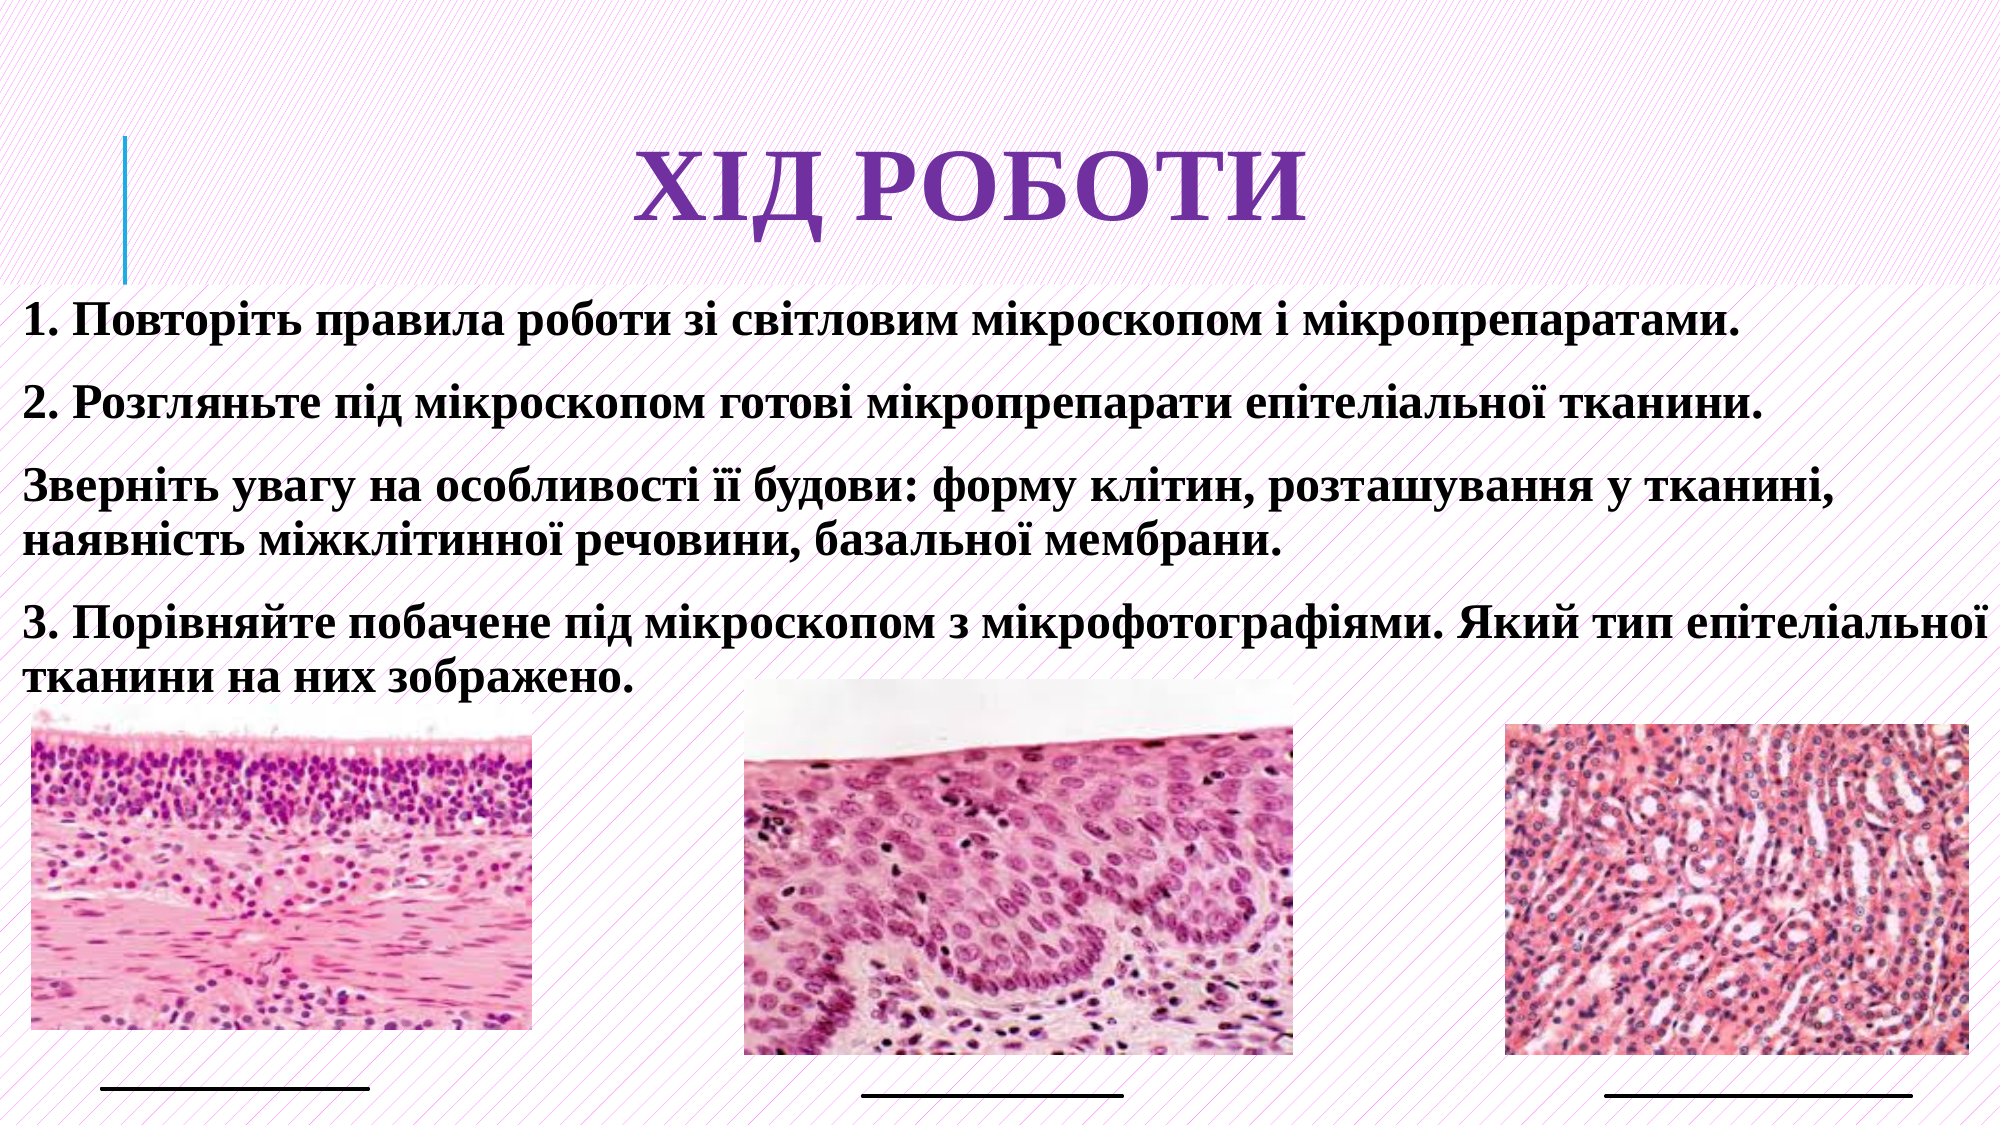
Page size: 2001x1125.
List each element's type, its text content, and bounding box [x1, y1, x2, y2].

title Хід роботи [168, 96, 1763, 284]
picture [1504, 724, 1969, 1055]
list 1. Повторіть правила роботи зі світловим мікроскопом і мікропрепаратами. 2. Розгляньте під мікроскопом готові мікропрепарати епітеліальної тканини. Зверніть увагу на особливості її будови: форму клітин, розташування у тканині, наявність міжклітинної речовини, базальної мембрани. 3. Порівняйте побачене під мікроскопом з мікрофотографіями. Який тип епітеліальної тканини на них зображено. [0, 284, 2000, 1125]
text_box [1604, 1094, 1913, 1098]
picture [31, 704, 532, 1030]
picture [744, 679, 1293, 1055]
text_box [861, 1094, 1124, 1098]
text_box [100, 1087, 370, 1091]
